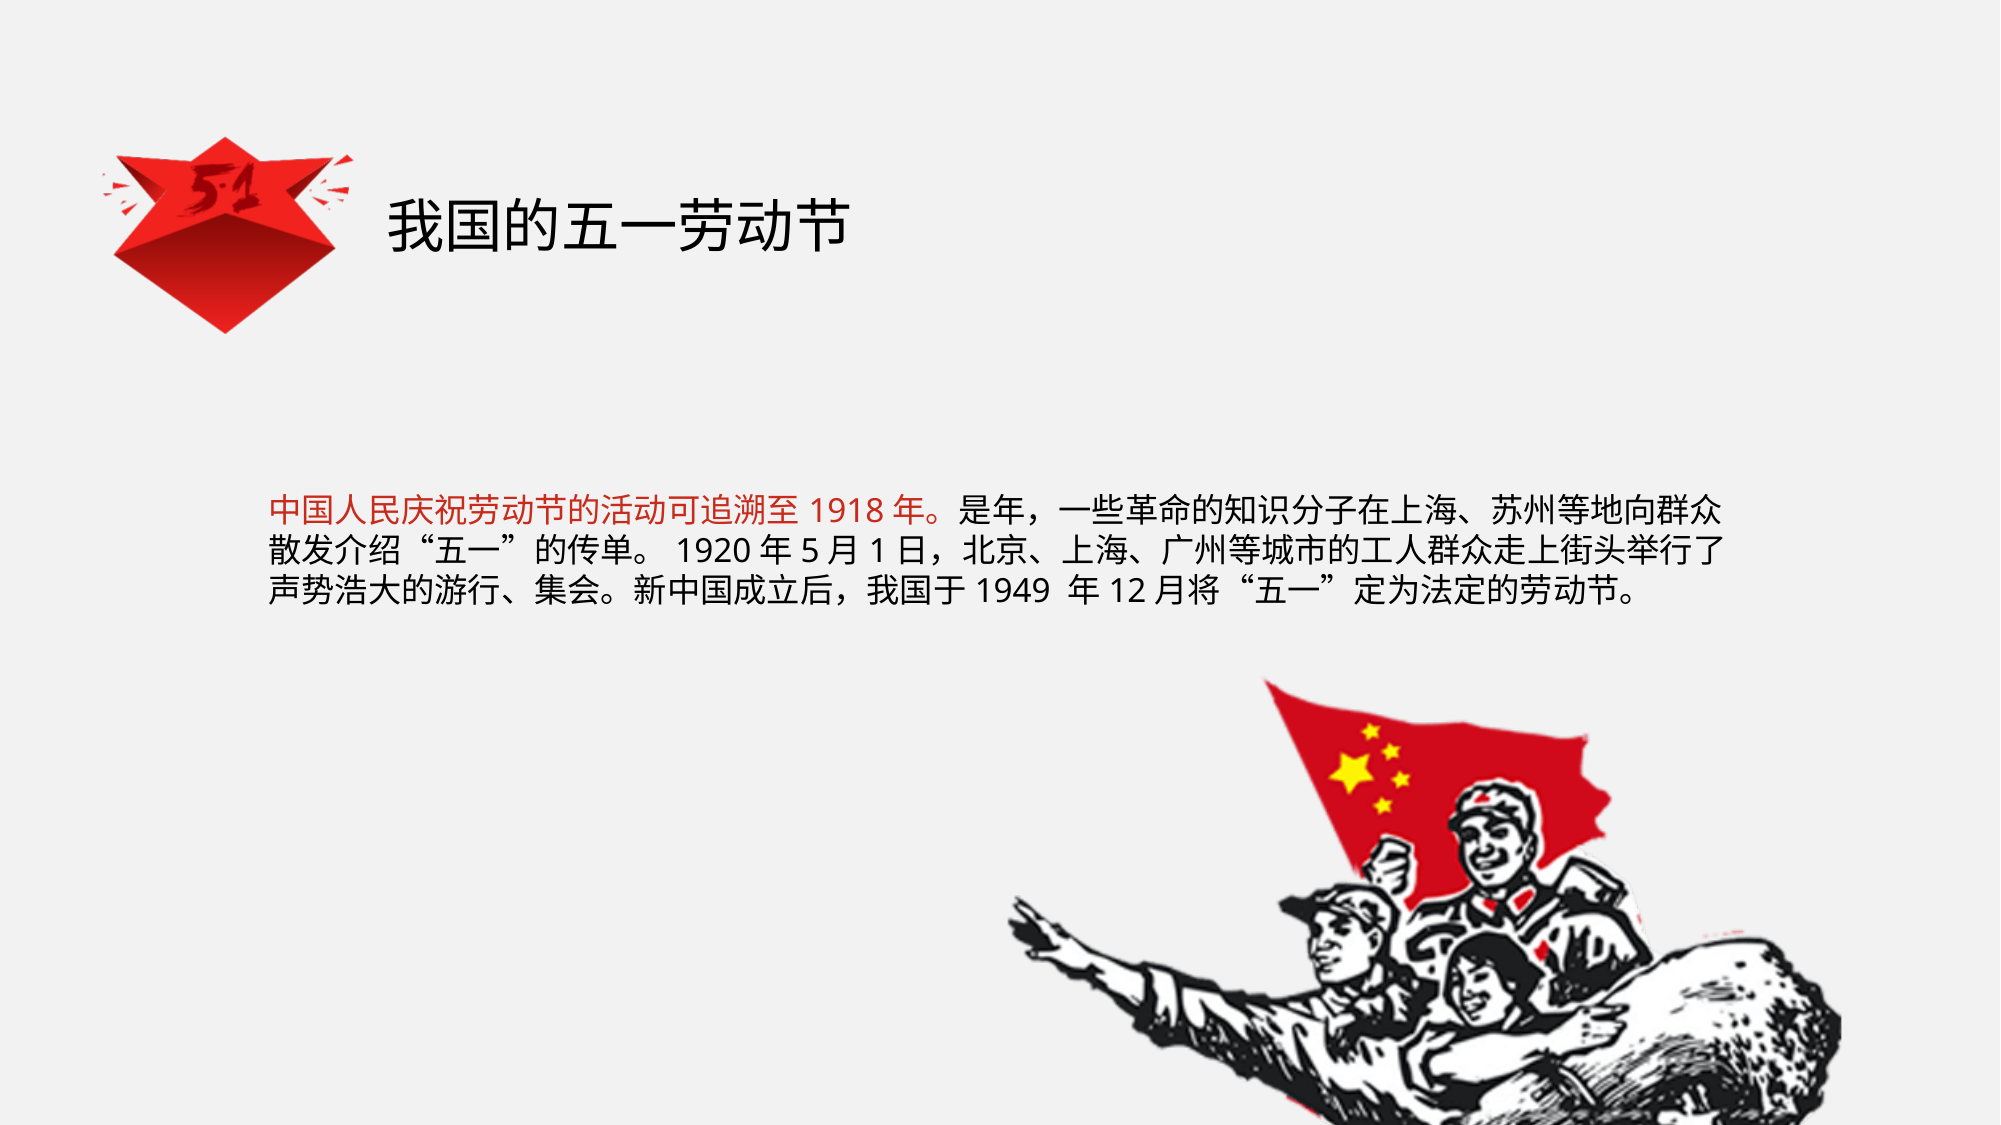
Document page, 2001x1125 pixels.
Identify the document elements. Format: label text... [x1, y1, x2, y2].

text_box 我国的五一劳动节 [372, 182, 1068, 267]
picture [771, 306, 2000, 1125]
picture [78, 78, 372, 372]
text_box 中国人民庆祝劳动节的活动可追溯至1918年。是年，一些革命的知识分子在上海、苏州等地向群众散发介绍“五一”的传单。1920年5月1日，北京、上海、广州等城市的工人群众走上街头举行了声势浩大的游行、集会。新中国成立后，我国于1949 年12月将“五一”定为法定的劳动节。 [253, 481, 771, 617]
